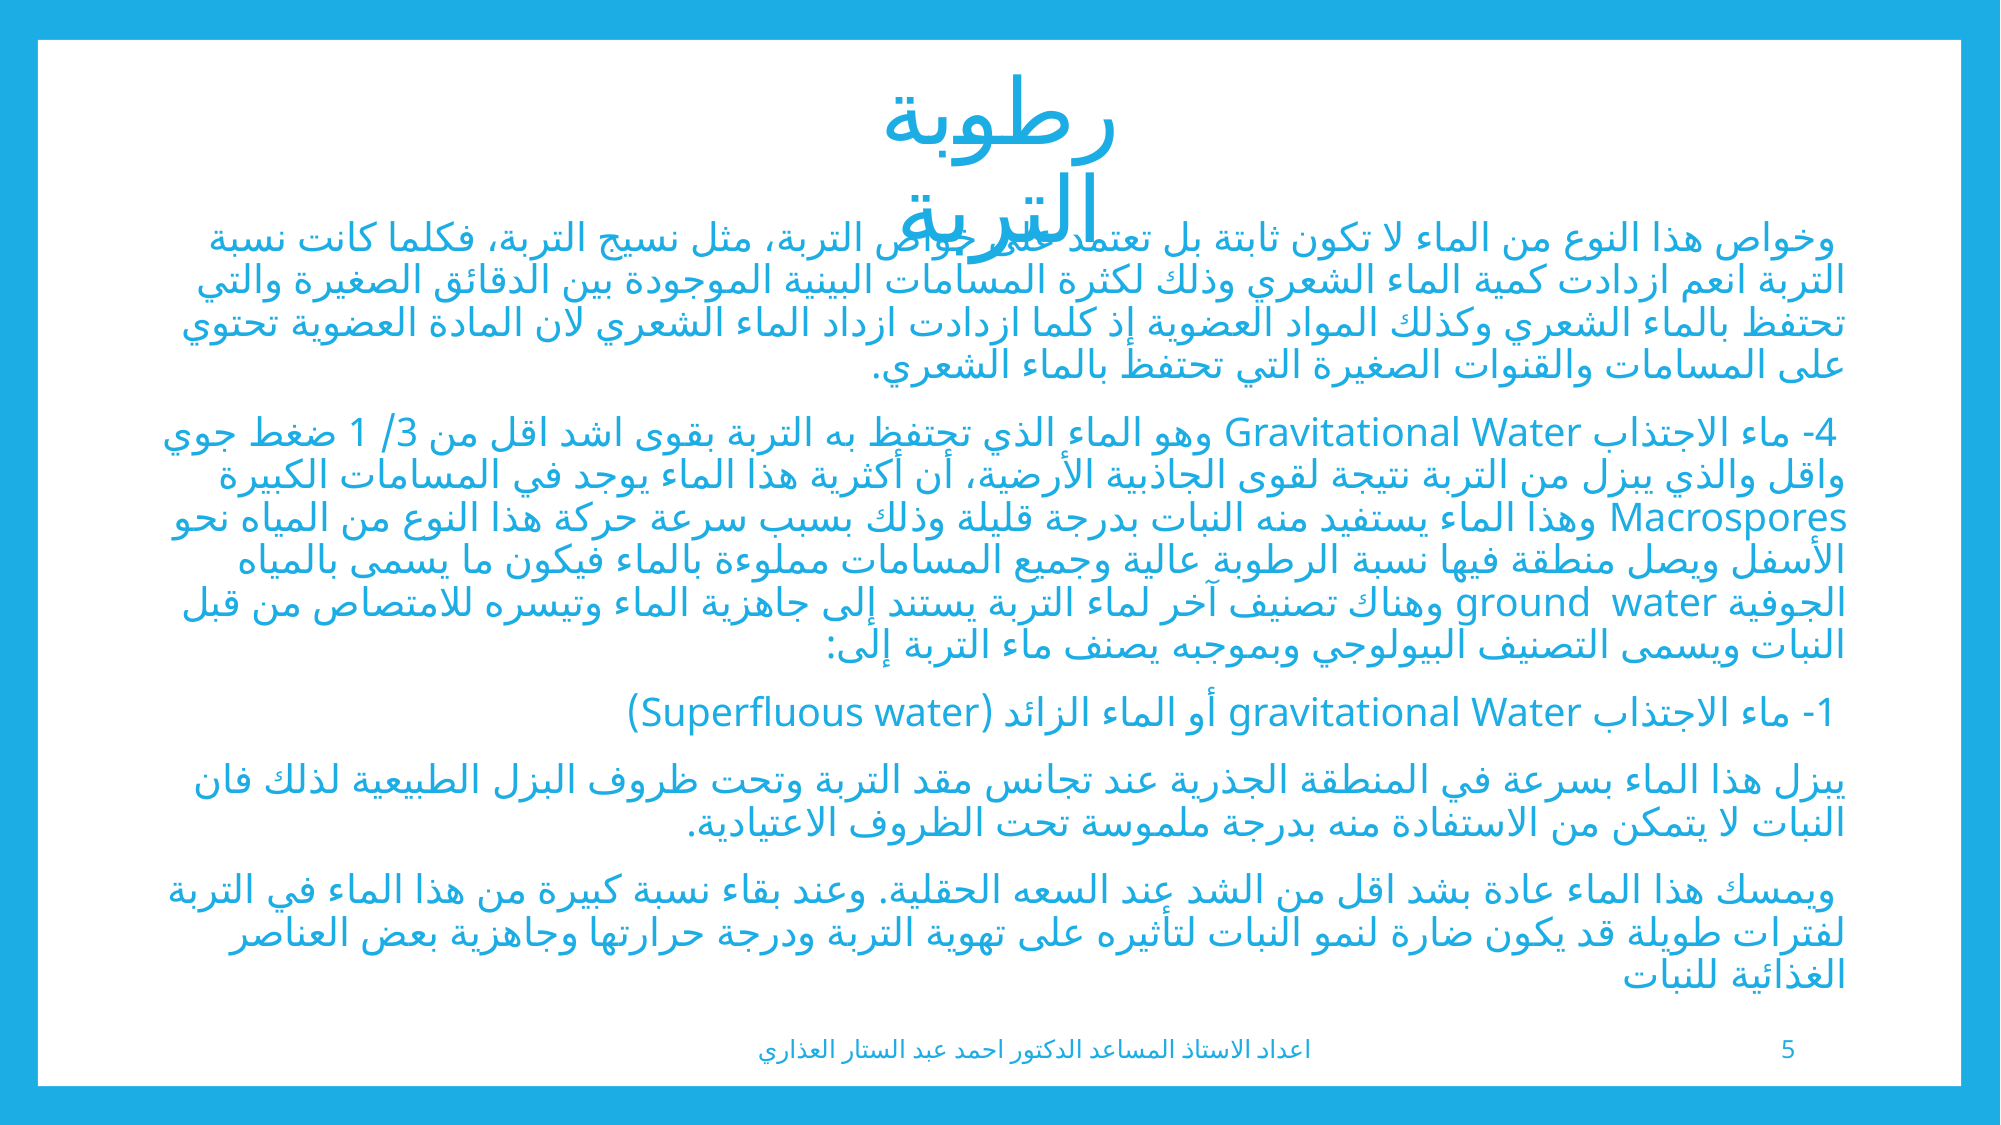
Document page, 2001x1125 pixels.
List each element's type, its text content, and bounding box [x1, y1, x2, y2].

footer اعداد الاستاذ المساعد الدكتور احمد عبد الستار العذاري [647, 1020, 1422, 1081]
slide_number 5 [1530, 1020, 1811, 1081]
list وخواص هذا النوع من الماء لا تكون ثابتة بل تعتمد على خواص التربة، مثل نسيج التربة، فكلما كانت نسبة التربة انعم ازدادت كمية الماء الشعري وذلك لكثرة المسامات البينية الموجودة بين الدقائق الصغيرة والتي تحتفظ بالماء الشعري وكذلك المواد العضوية إذ كلما ازدادت ازداد الماء الشعري لان المادة العضوية تحتوي على المسامات والقنوات الصغيرة التي تحتفظ بالماء الشعري. 4- ماء الاجتذاب Gravitational Water وهو الماء الذي تحتفظ به التربة بقوى اشد اقل من 3/ 1 ضغط جوي واقل والذي يبزل من التربة نتيجة لقوى الجاذبية الأرضية، أن أكثرية هذا الماء يوجد في المسامات الكبيرة Macrospores وهذا الماء يستفيد منه النبات بدرجة قليلة وذلك بسبب سرعة حركة هذا النوع من المياه نحو الأسفل ويصل منطقة فيها نسبة الرطوبة عالية وجميع المسامات مملوءة بالماء فيكون ما يسمى بالمياه الجوفية ground water وهناك تصنيف آخر لماء التربة يستند إلى جاهزية الماء وتيسره للامتصاص من قبل النبات ويسمى التصنيف البيولوجي وبموجبه يصنف ماء التربة إلى: 1- ماء الاجتذاب gravitational Water أو الماء الزائد (Superfluous water) يبزل هذا الماء بسرعة في المنطقة الجذرية عند تجانس مقد التربة وتحت ظروف البزل الطبيعية لذلك فان النبات لا يتمكن من الاستفادة منه بدرجة ملموسة تحت الظروف الاعتيادية. ويمسك هذا الماء عادة بشد اقل من الشد عند السعه الحقلية. وعند بقاء نسبة كبيرة من هذا الماء في التربة لفترات طويلة قد يكون ضارة لنمو النبات لتأثيره على تهوية التربة ودرجة حرارتها وجاهزية بعض العناصر الغذائية للنبات [137, 210, 1863, 1014]
title رطوبة التربة [759, 100, 1241, 210]
